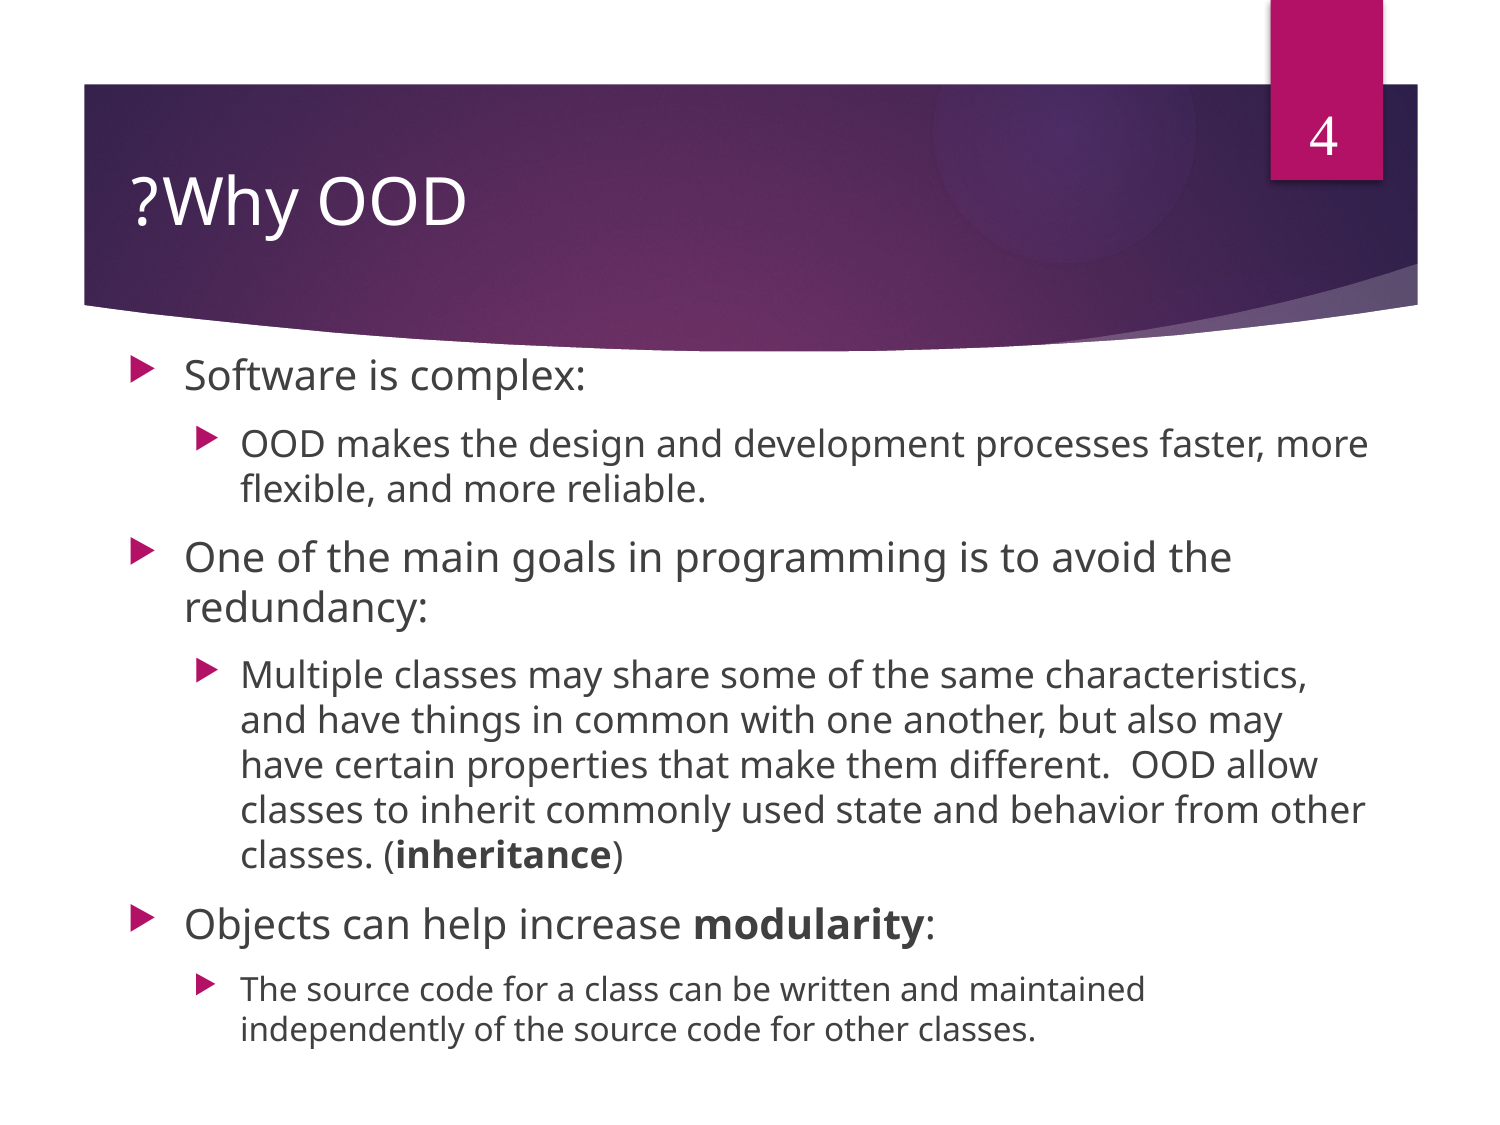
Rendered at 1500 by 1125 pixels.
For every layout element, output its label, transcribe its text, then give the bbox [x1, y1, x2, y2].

title Why OOD? [112, 24, 1388, 213]
slide_number 4 [1259, 48, 1390, 175]
list Software is complex: OOD makes the design and development processes faster, more flexible, and more reliable. One of the main goals in programming is to avoid the redundancy: Multiple classes may share some of the same characteristics, and have things in common with one another, but also may have certain properties that make them different. OOD allow classes to inherit commonly used state and behavior from other classes. (inheritance) Objects can help increase modularity: The source code for a class can be written and maintained independently of the source code for other classes. [112, 341, 1388, 1121]
